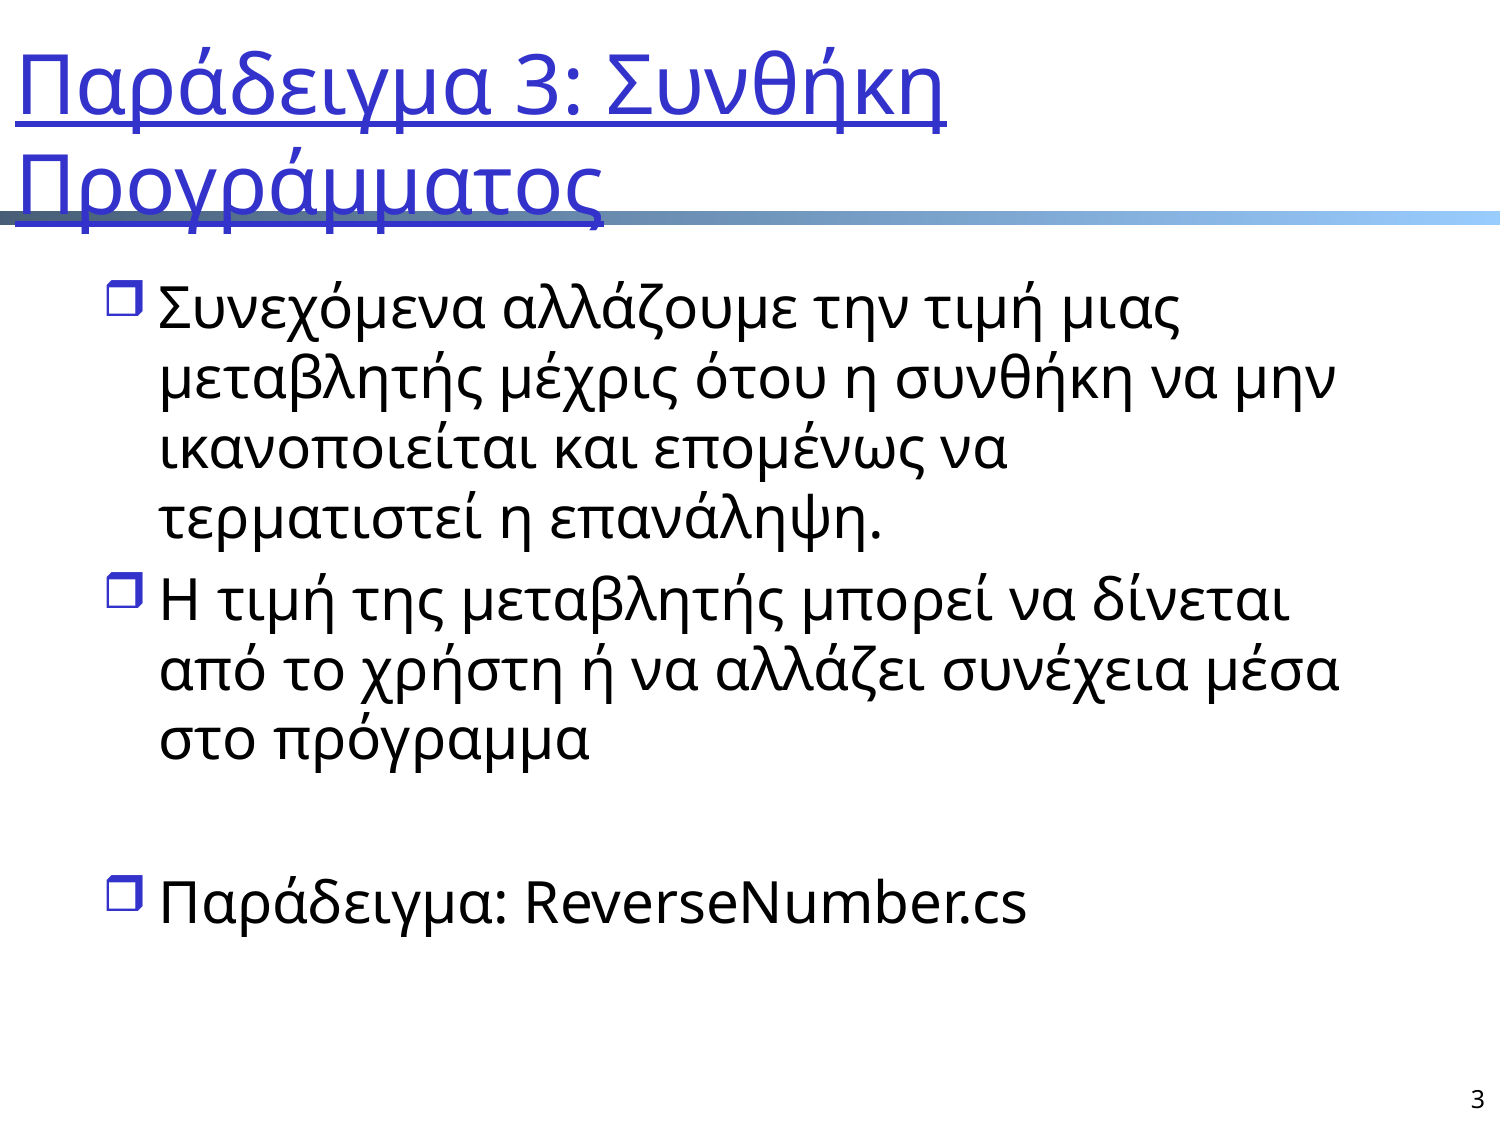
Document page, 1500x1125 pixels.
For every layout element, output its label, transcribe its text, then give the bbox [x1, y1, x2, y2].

slide_number 3 [1150, 1049, 1500, 1125]
title Παράδειγμα 3: Συνθήκη Προγράμματος [0, 37, 1500, 225]
list Συνεχόμενα αλλάζουμε την τιμή μιας μεταβλητής μέχρις ότου η συνθήκη να μην ικανοποιείται και επομένως να τερματιστεί η επανάληψη. Η τιμή της μεταβλητής μπορεί να δίνεται από το χρήστη ή να αλλάζει συνέχεια μέσα στο πρόγραμμα Παράδειγμα: ReverseNumber.cs [87, 262, 1363, 1025]
